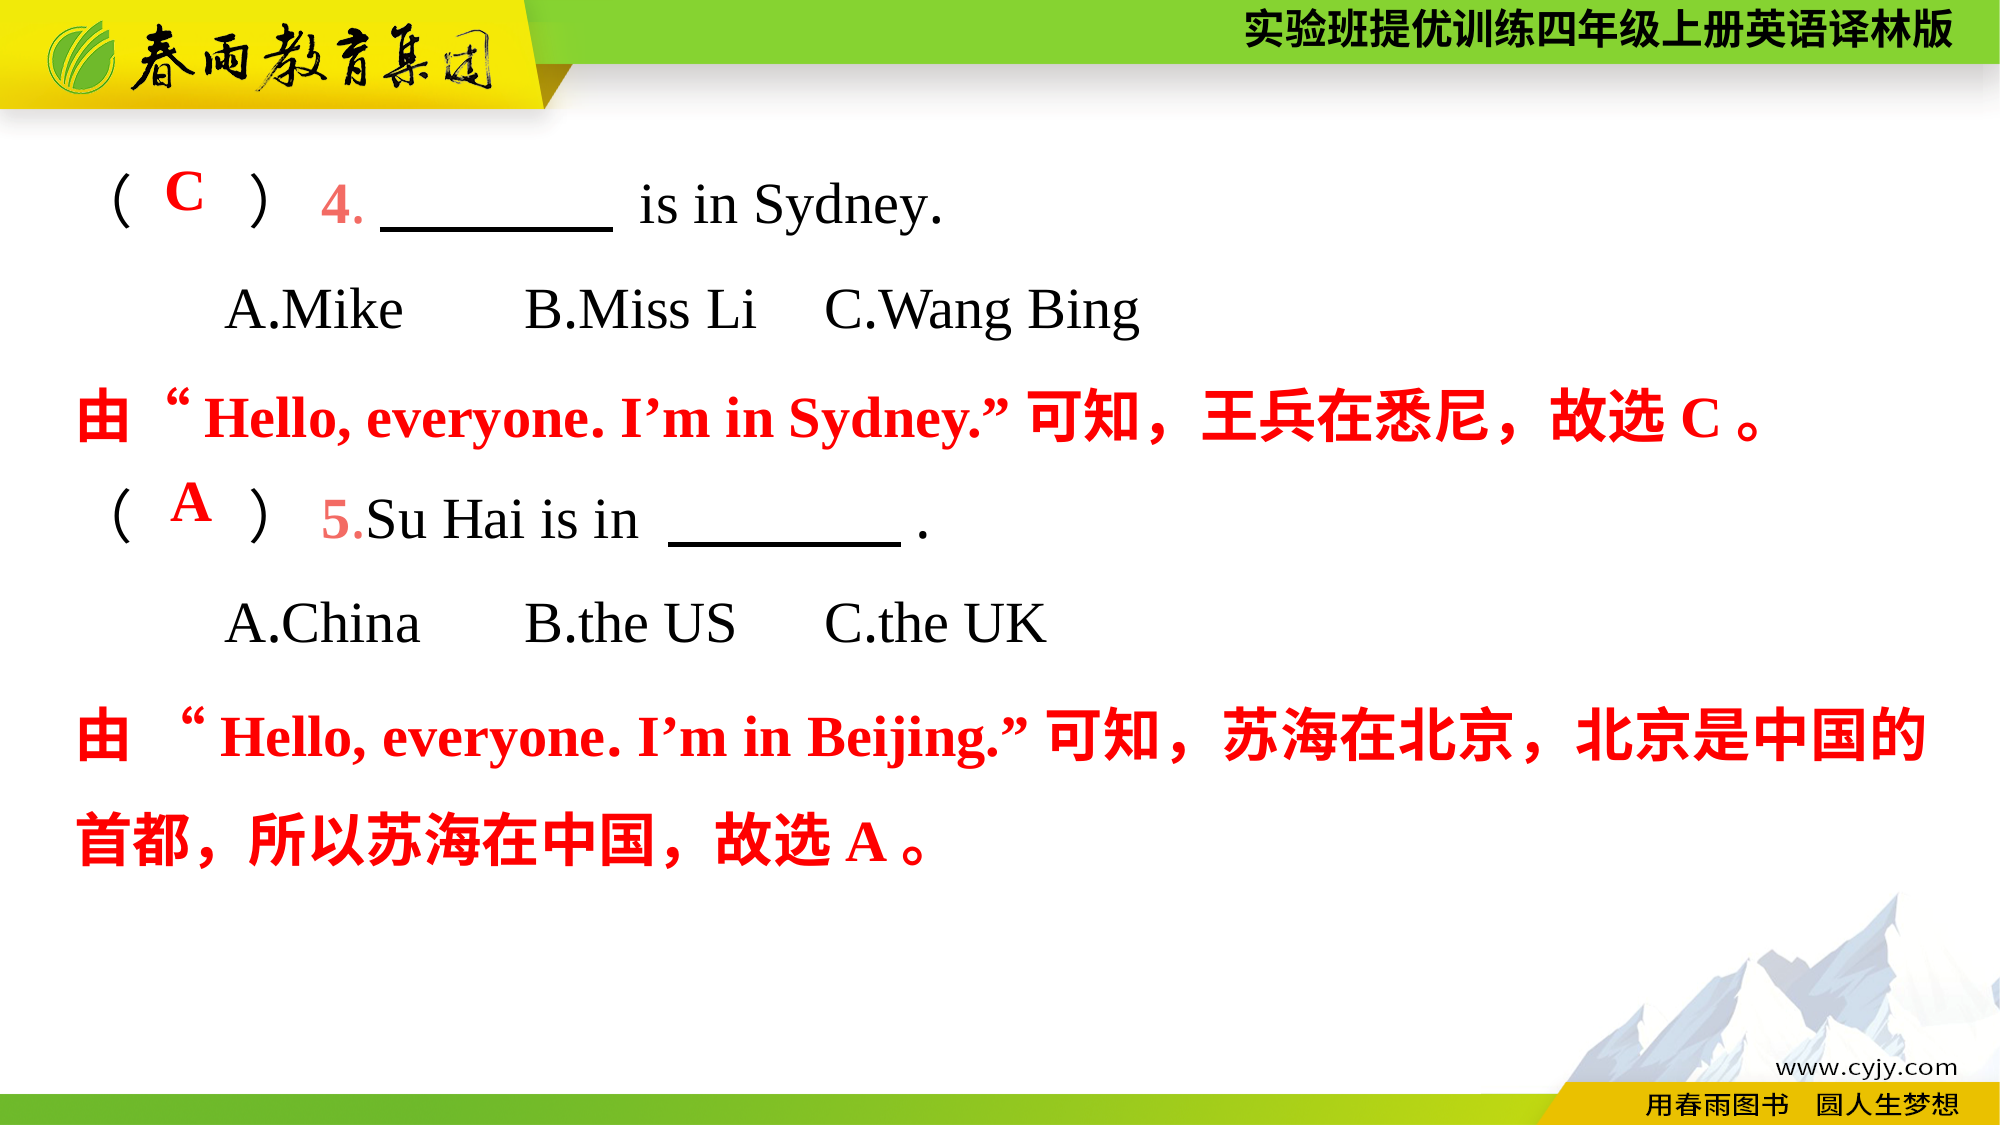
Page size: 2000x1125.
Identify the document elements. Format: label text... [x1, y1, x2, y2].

list （ ）4. is in Sydney. A.Mike B.Miss Li C.Wang Bing （ ）5.Su Hai is in . A.China B.the US C.the UK [59, 122, 1944, 336]
picture [0, 0, 2000, 1125]
list （ ）4. is in Sydney. A.Mike B.Miss Li C.Wang Bing （ ）5.Su Hai is in . A.China B.the US C.the UK [59, 457, 1944, 655]
text_box A [156, 456, 228, 541]
text_box 由“Hello, everyone. I’m in Sydney.”可知，王兵在悉尼，故选C。 [59, 336, 1944, 457]
text_box 由 “Hello, everyone. I’m in Beijing.”可知，苏海在北京，北京是中国的首都，所以苏海在中国，故选A。 [59, 655, 1944, 881]
text_box C [149, 144, 222, 230]
